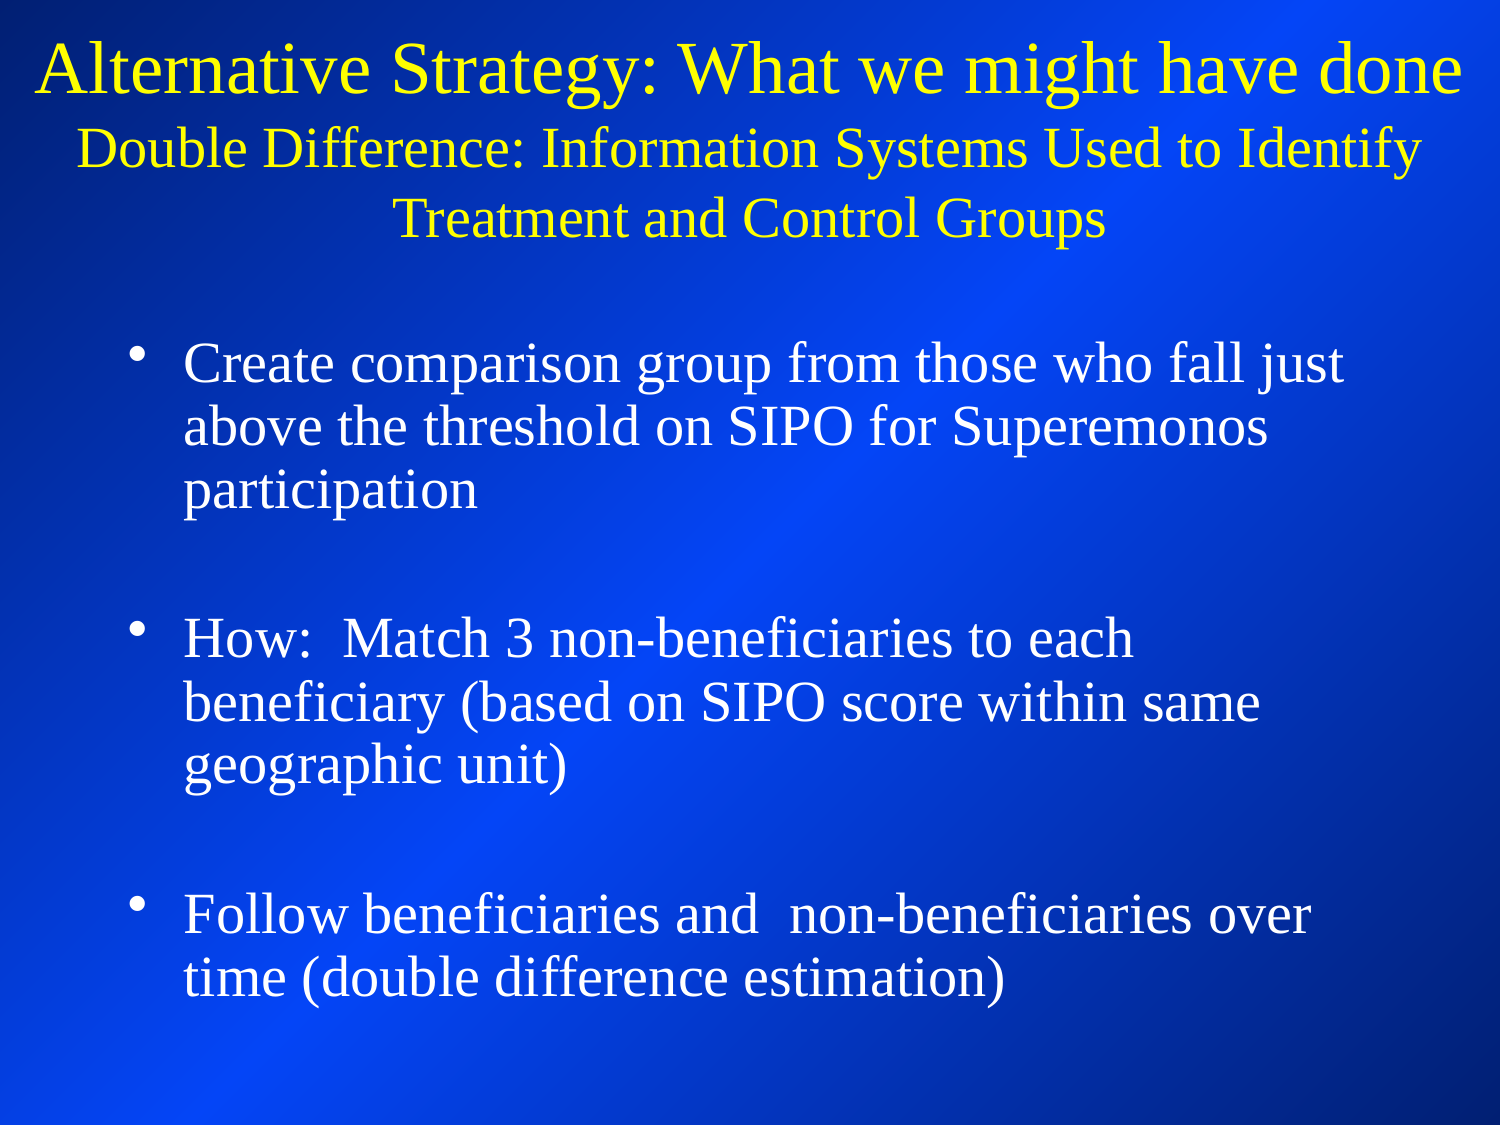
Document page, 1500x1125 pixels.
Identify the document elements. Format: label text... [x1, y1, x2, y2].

title Alternative Strategy: What we might have done Double Difference: Information Systems Used to Identify Treatment and Control Groups [0, 49, 1500, 288]
list Create comparison group from those who fall just above the threshold on SIPO for Superemonos participation How: Match 3 non-beneficiaries to each beneficiary (based on SIPO score within same geographic unit) Follow beneficiaries and non-beneficiaries over time (double difference estimation) [112, 324, 1388, 1076]
